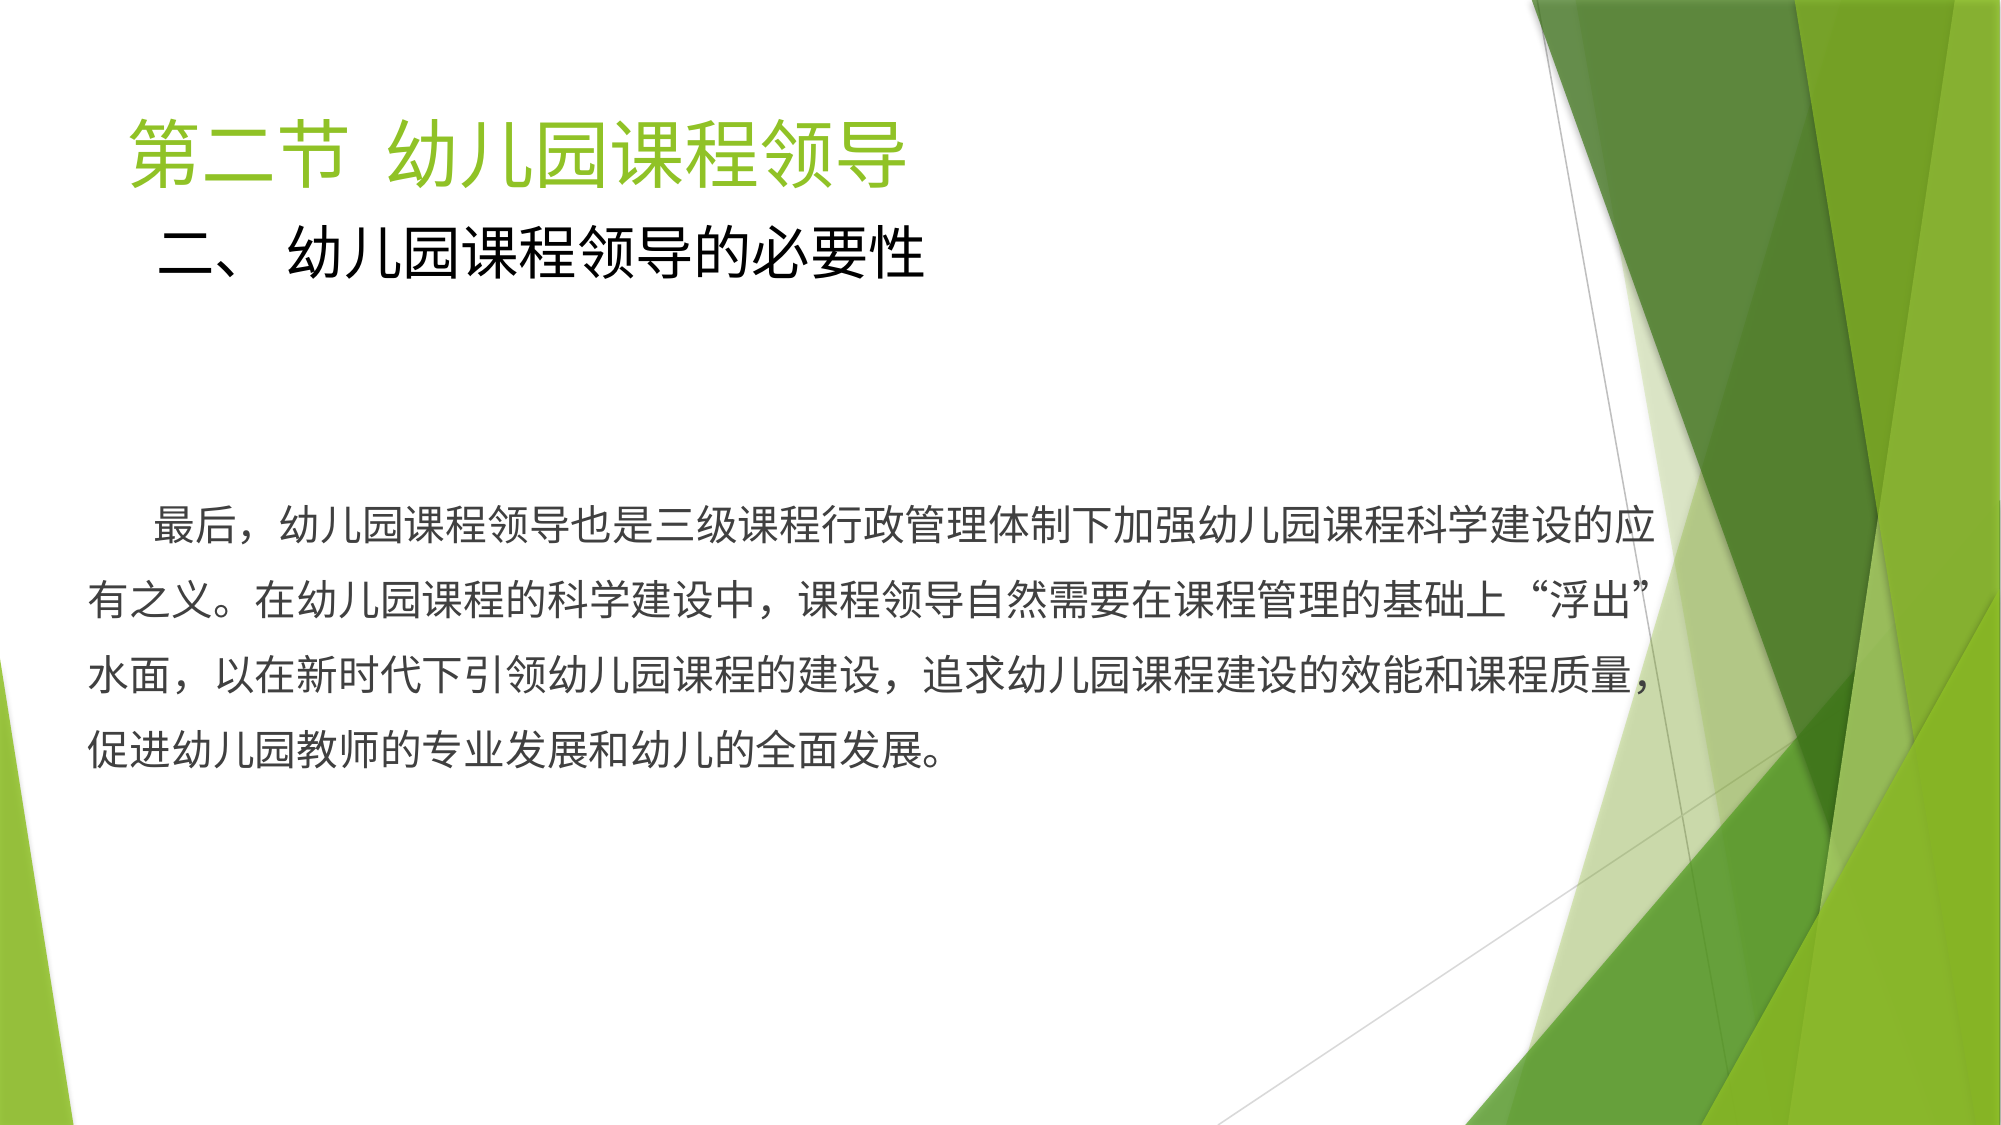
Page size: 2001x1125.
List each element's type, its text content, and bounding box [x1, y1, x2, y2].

list 最后，幼儿园课程领导也是三级课程行政管理体制下加强幼儿园课程科学建设的应有之义。在幼儿园课程的科学建设中，课程领导自然需要在课程管理的基础上“浮出”水面，以在新时代下引领幼儿园课程的建设，追求幼儿园课程建设的效能和课程质量，促进幼儿园教师的专业发展和幼儿的全面发展。 [72, 466, 1694, 809]
text_box 二、 幼儿园课程领导的必要性 [141, 208, 1451, 294]
title 第二节 幼儿园课程领导 [111, 99, 1522, 317]
